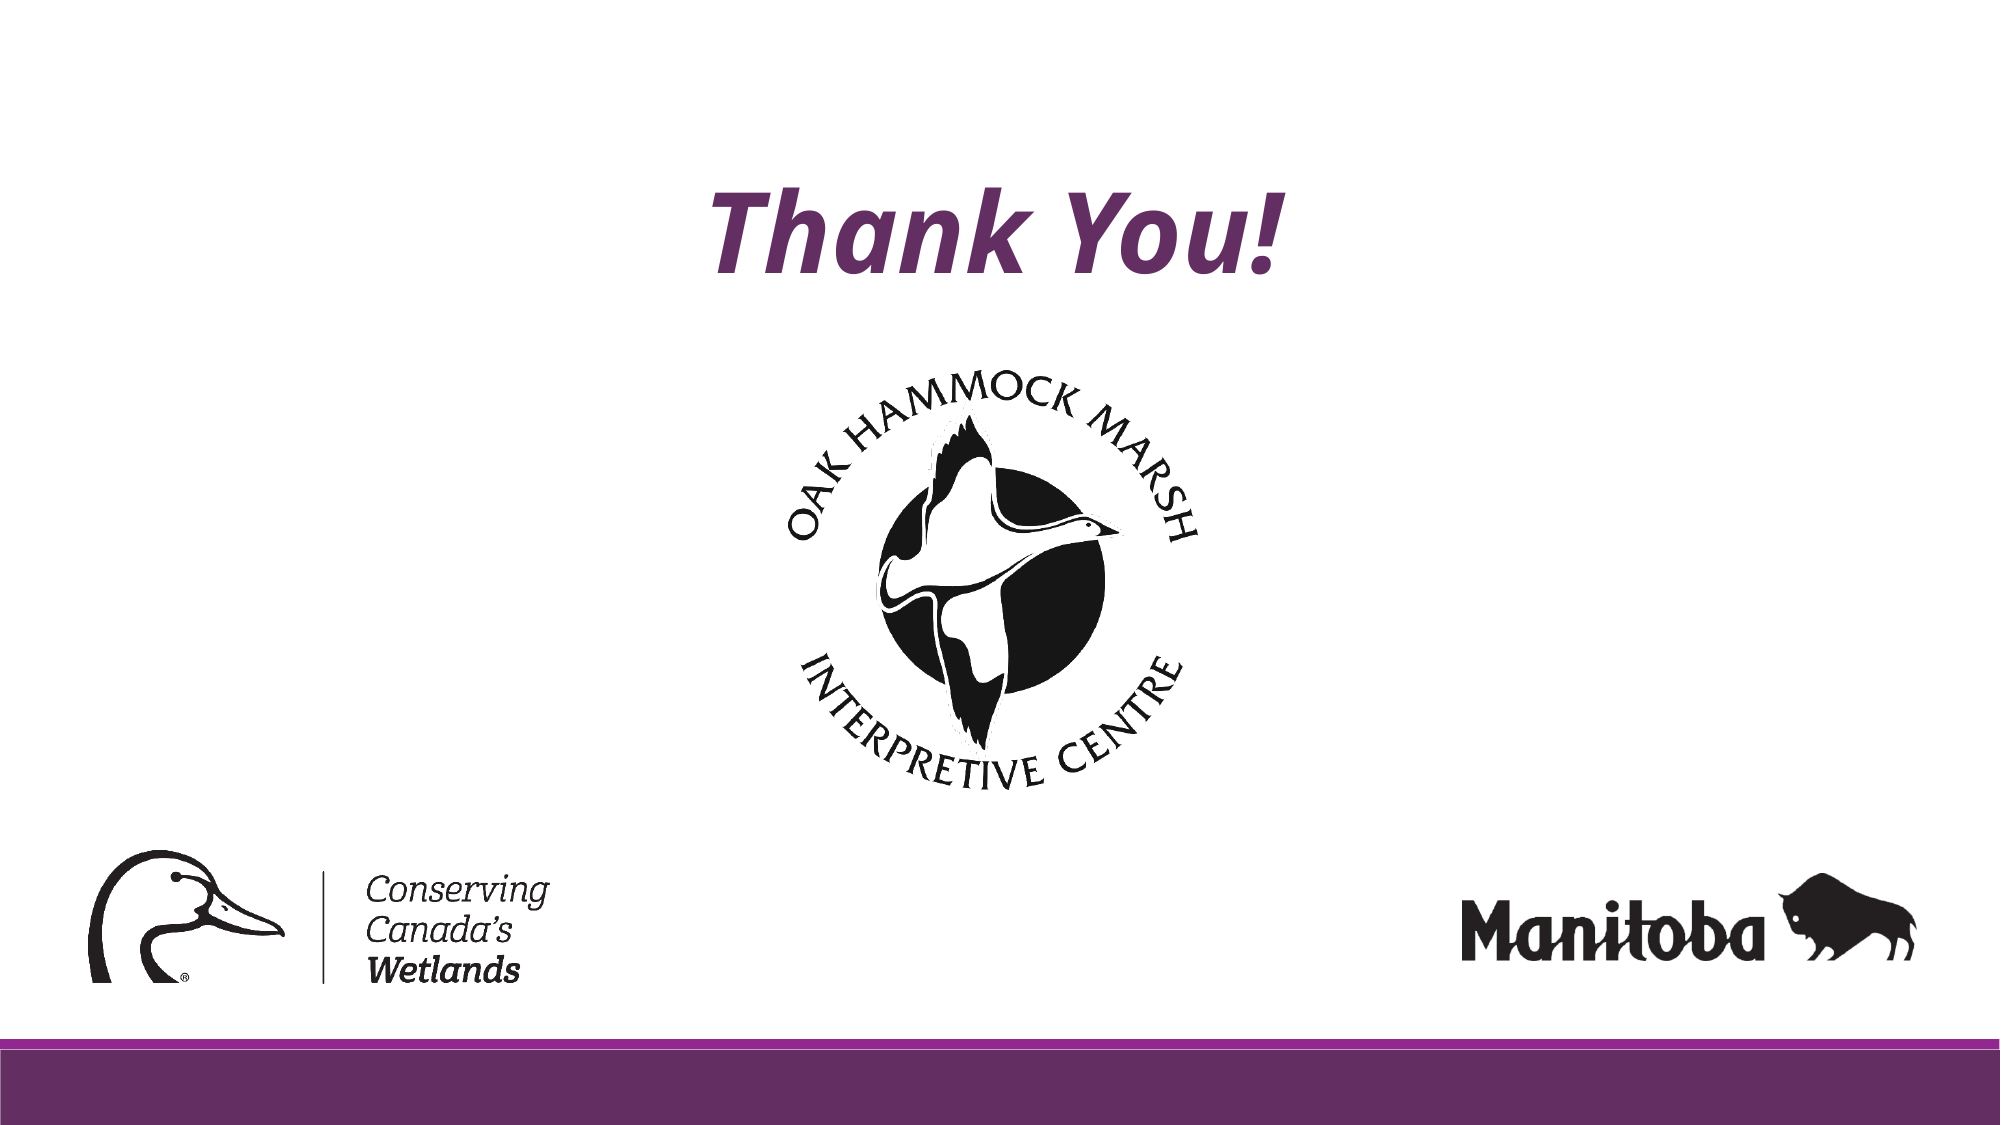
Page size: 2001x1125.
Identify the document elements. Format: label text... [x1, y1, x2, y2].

picture [1461, 873, 1918, 961]
picture [788, 370, 1198, 790]
text_box Thank You! [618, 153, 1369, 304]
picture [87, 850, 550, 984]
